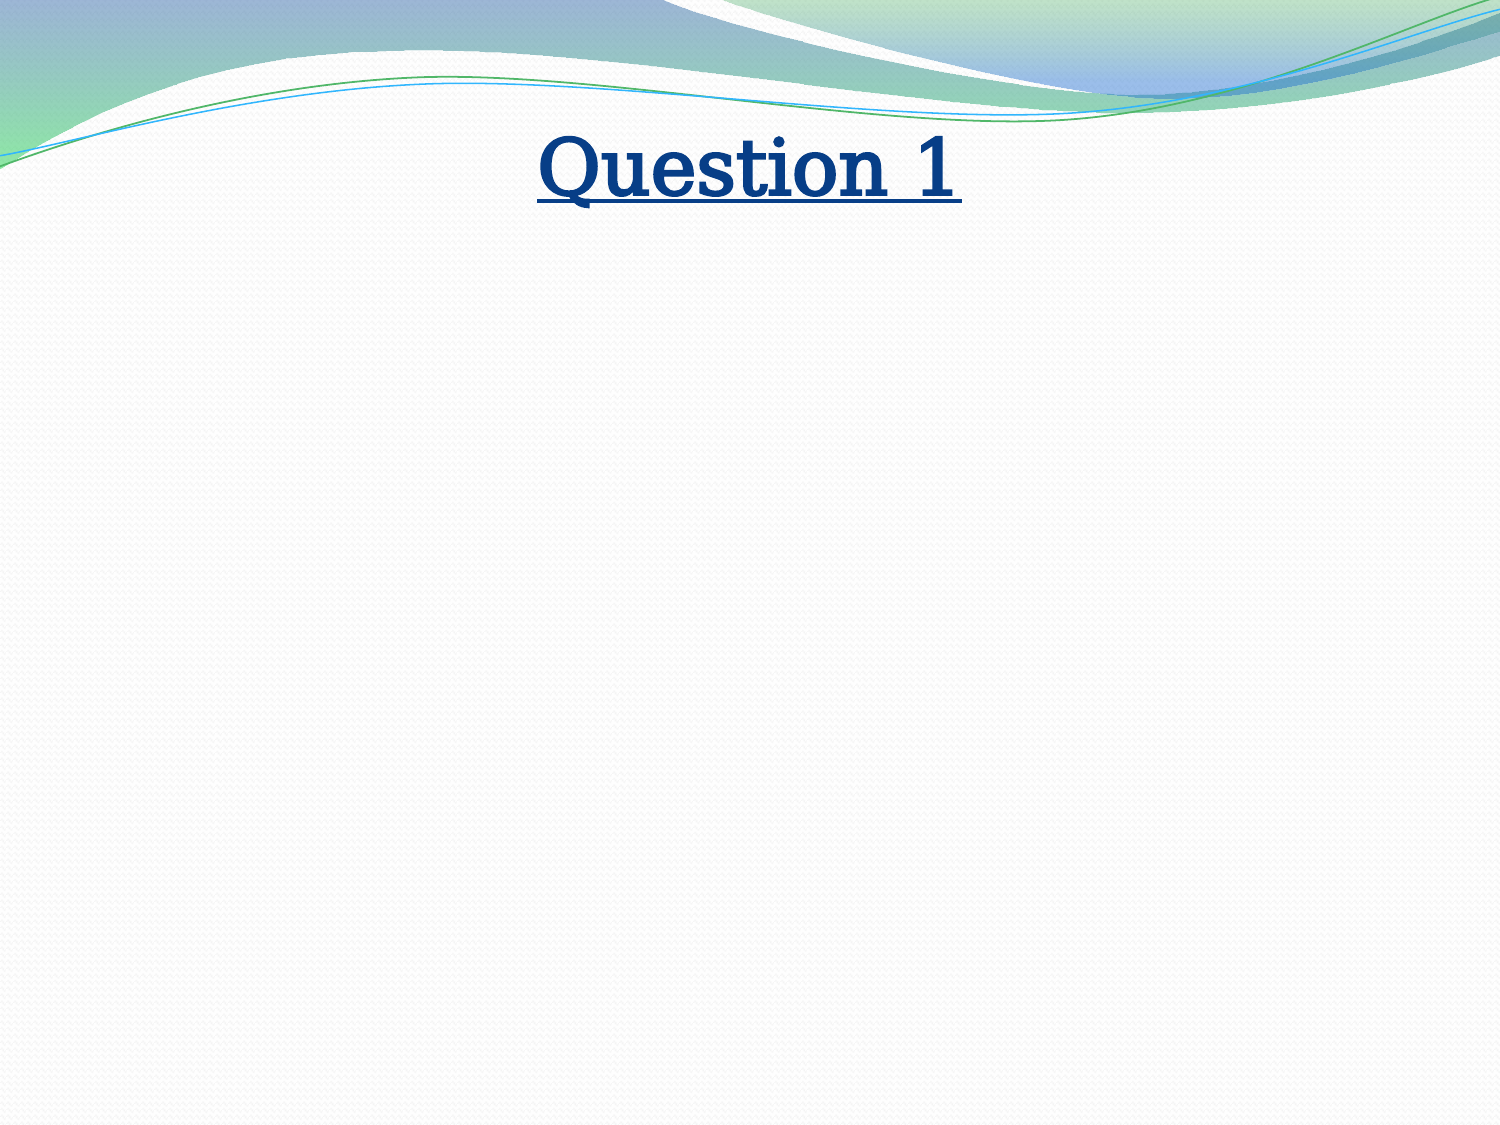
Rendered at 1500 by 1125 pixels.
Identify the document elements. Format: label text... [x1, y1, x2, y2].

title Question 1 [75, 115, 1425, 303]
